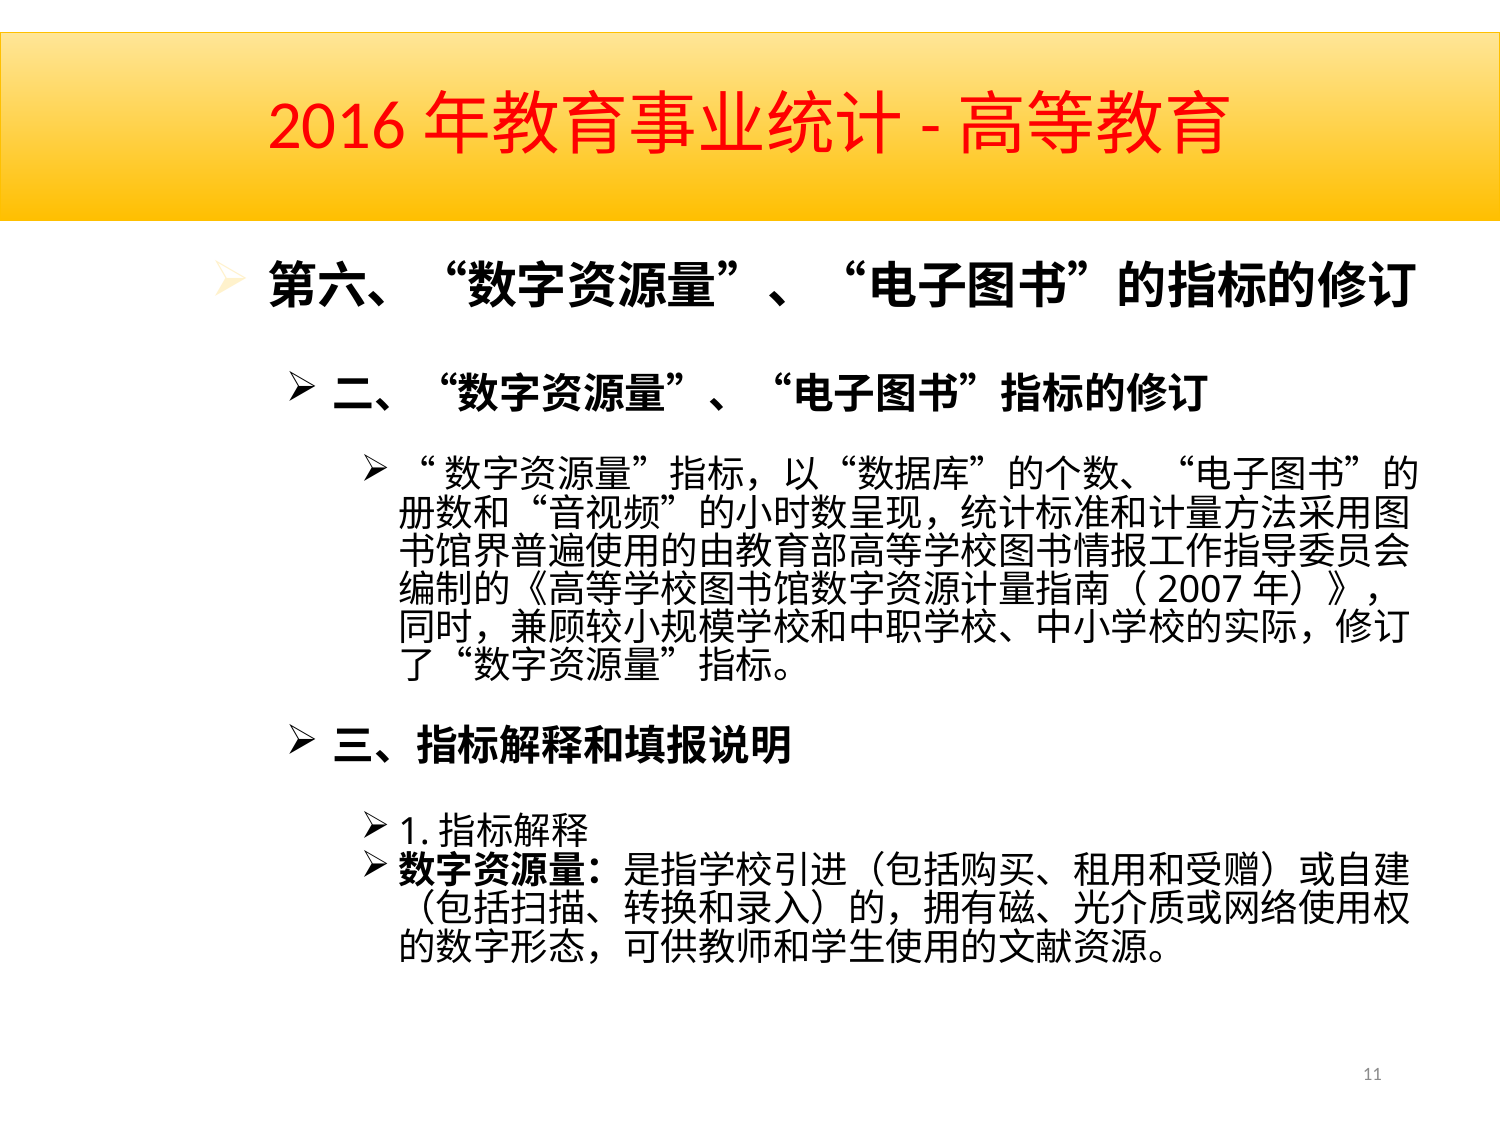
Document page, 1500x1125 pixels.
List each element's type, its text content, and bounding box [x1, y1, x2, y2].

title 2016年教育事业统计-高等教育 [0, 32, 1500, 221]
text_box 第六、“数字资源量”、“电子图书”的指标的修订 二、“数字资源量”、“电子图书”指标的修订 “数字资源量”指标，以“数据库”的个数、“电子图书”的册数和“音视频”的小时数呈现，统计标准和计量方法采用图书馆界普遍使用的由教育部高等学校图书情报工作指导委员会编制的《高等学校图书馆数字资源计量指南（2007年）》，同时，兼顾较小规模学校和中职学校、中小学校的实际，修订了“数字资源量”指标。 三、指标解释和填报说明 1.指标解释 数字资源量：是指学校引进（包括购买、租用和受赠）或自建（包括扫描、转换和录入）的，拥有磁、光介质或网络使用权的数字形态，可供教师和学生使用的文献资源。 [195, 255, 1451, 1053]
slide_number 11 [1059, 1042, 1397, 1103]
